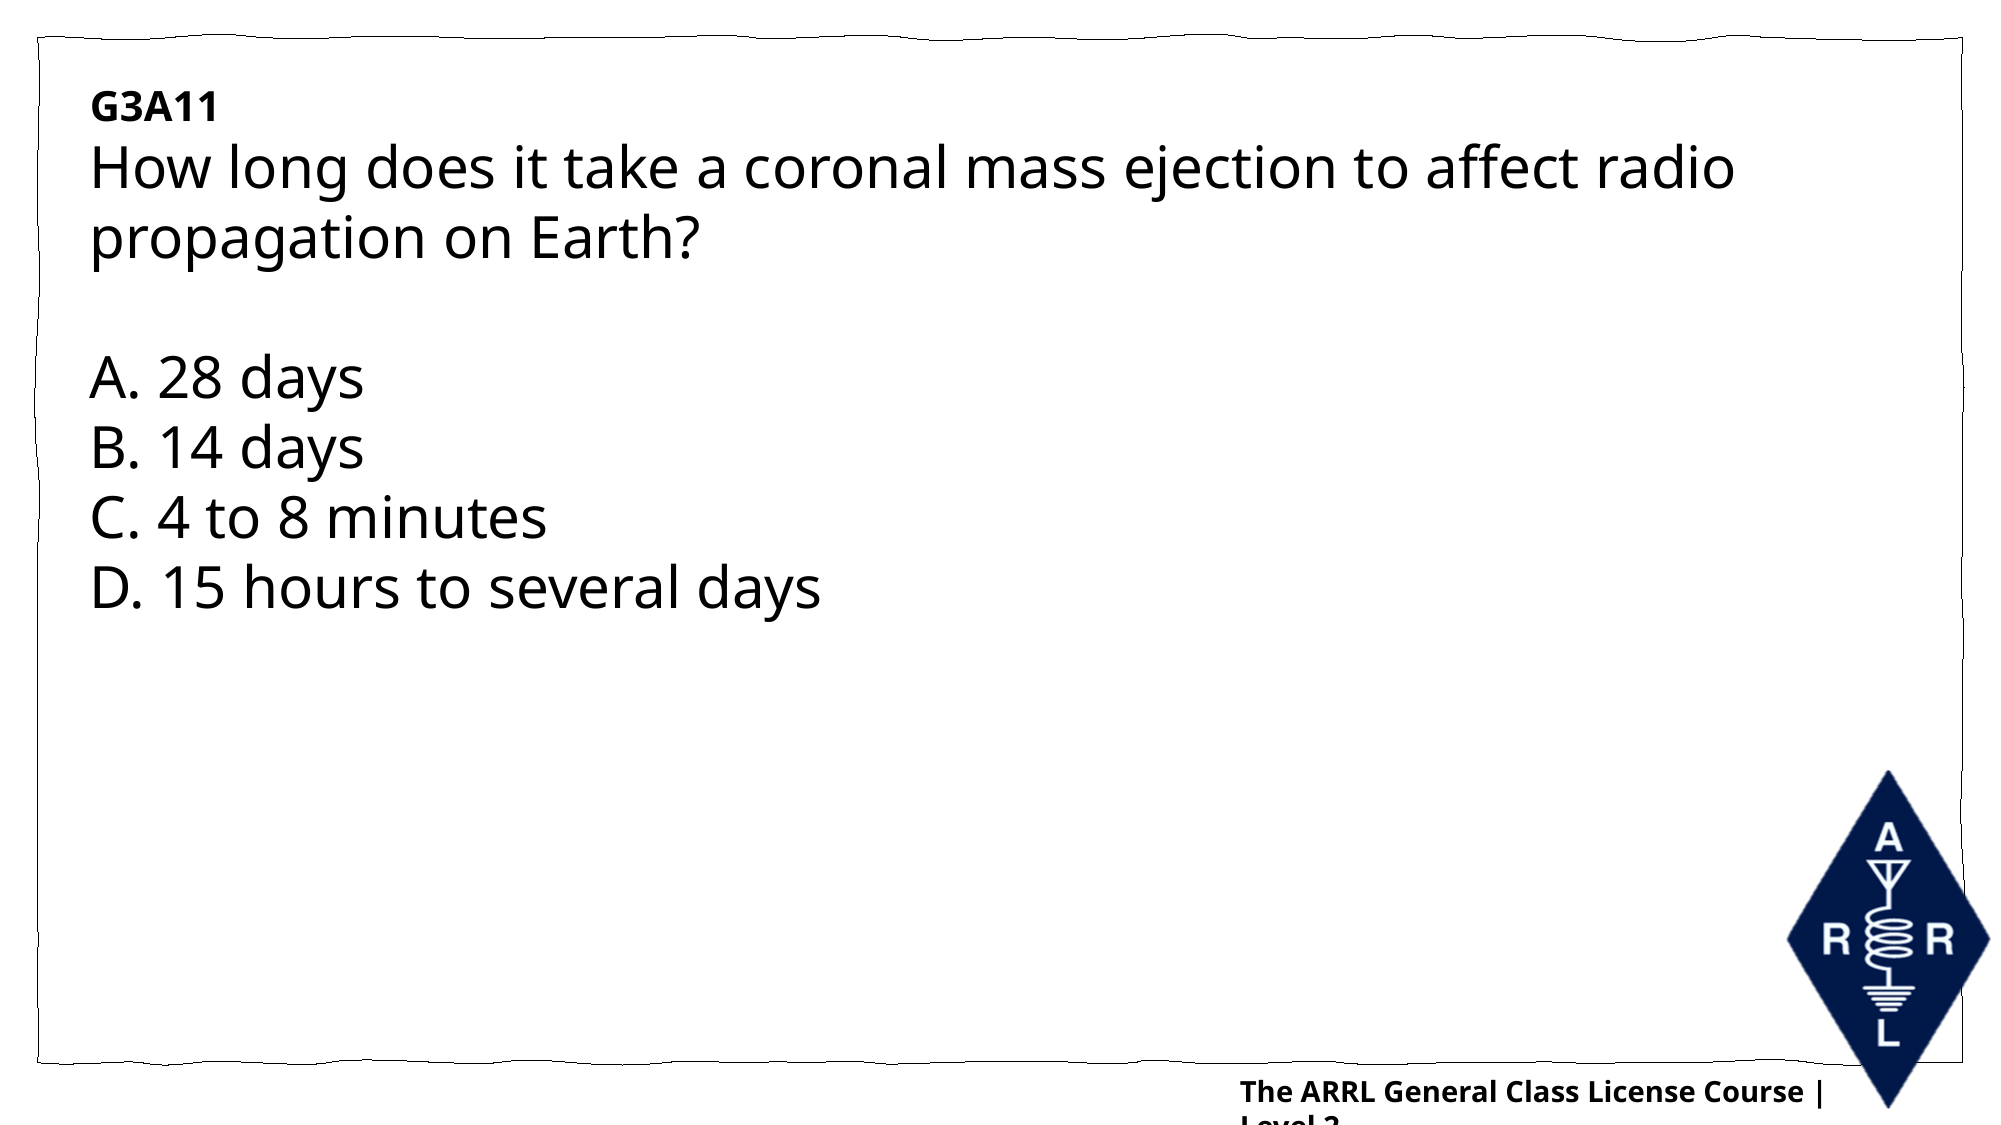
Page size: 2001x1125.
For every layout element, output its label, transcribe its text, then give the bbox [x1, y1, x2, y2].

text_box G3A11 How long does it take a coronal mass ejection to affect radio propagation on Earth? A. 28 days B. 14 days C. 4 to 8 minutes D. 15 hours to several days [75, 72, 1850, 628]
picture [1773, 752, 1999, 1125]
